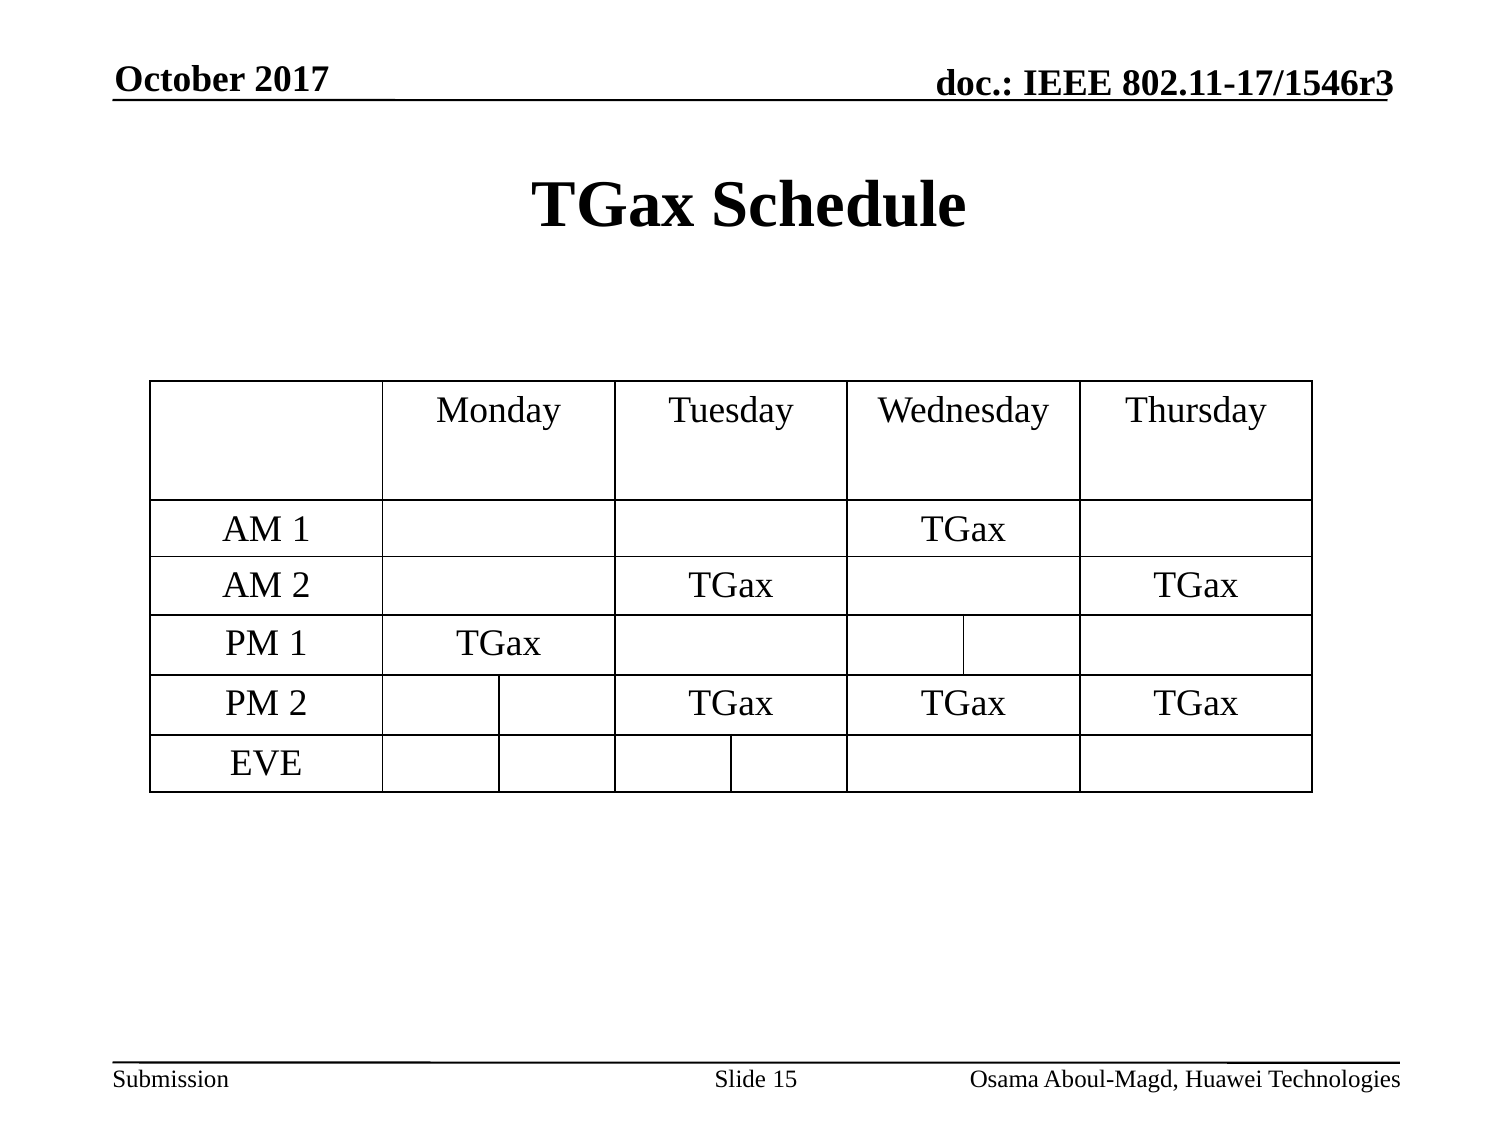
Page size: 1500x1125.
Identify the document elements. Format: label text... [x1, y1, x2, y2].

table_header Thursday [1081, 382, 1311, 499]
table_cell [1081, 736, 1311, 791]
slide_number Slide 15 [712, 1061, 800, 1123]
table_cell TGax [848, 501, 1079, 556]
table_cell TGax [616, 676, 846, 734]
table_cell PM 1 [151, 616, 382, 674]
footer Osama Aboul-Magd, Huawei Technologies [878, 1061, 1402, 1093]
table_header [151, 382, 382, 499]
table_cell AM 2 [151, 557, 382, 614]
table_cell [616, 501, 846, 556]
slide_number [114, 54, 423, 100]
table_cell [383, 501, 614, 556]
table_cell PM 2 [151, 676, 382, 734]
table_header Monday [383, 382, 614, 499]
table_cell [383, 736, 498, 791]
table_cell [732, 736, 846, 791]
table_cell [848, 736, 1079, 791]
table_cell AM 1 [151, 501, 382, 556]
table_header Tuesday [616, 382, 846, 499]
table_cell [500, 676, 614, 734]
table_cell EVE [151, 736, 382, 791]
table_header Wednesday [848, 382, 1079, 499]
table_cell [616, 616, 846, 674]
table_cell TGax [848, 676, 1079, 734]
table_cell [383, 676, 498, 734]
table_cell [383, 557, 614, 614]
table_cell [616, 736, 730, 791]
table_cell [1081, 501, 1311, 556]
table_cell [1081, 616, 1311, 674]
table_cell TGax [1081, 676, 1311, 734]
table_cell [848, 616, 963, 674]
table_cell [964, 616, 1079, 674]
title TGax Schedule [112, 112, 1388, 288]
table_cell [848, 557, 1079, 614]
table_cell TGax [616, 557, 846, 614]
table_cell [500, 736, 614, 791]
table_cell TGax [383, 616, 614, 674]
table_cell TGax [1081, 557, 1311, 614]
